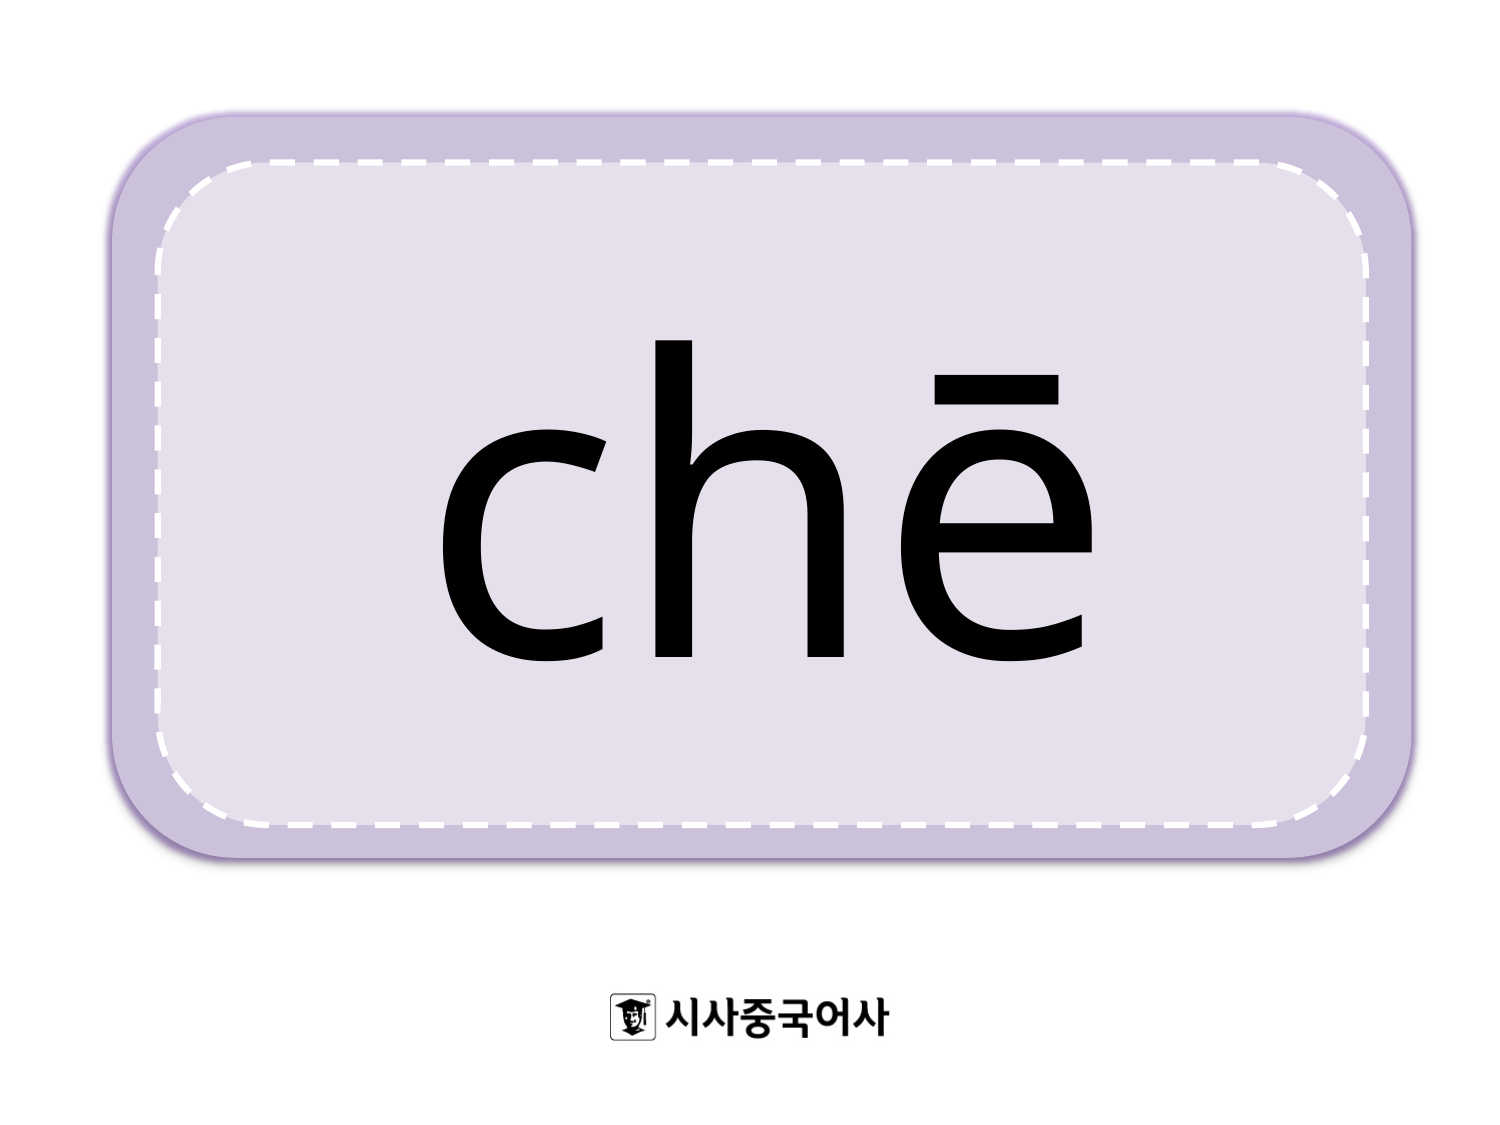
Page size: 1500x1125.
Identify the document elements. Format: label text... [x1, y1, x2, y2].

picture [602, 987, 898, 1047]
text_box chē [162, 159, 1371, 823]
